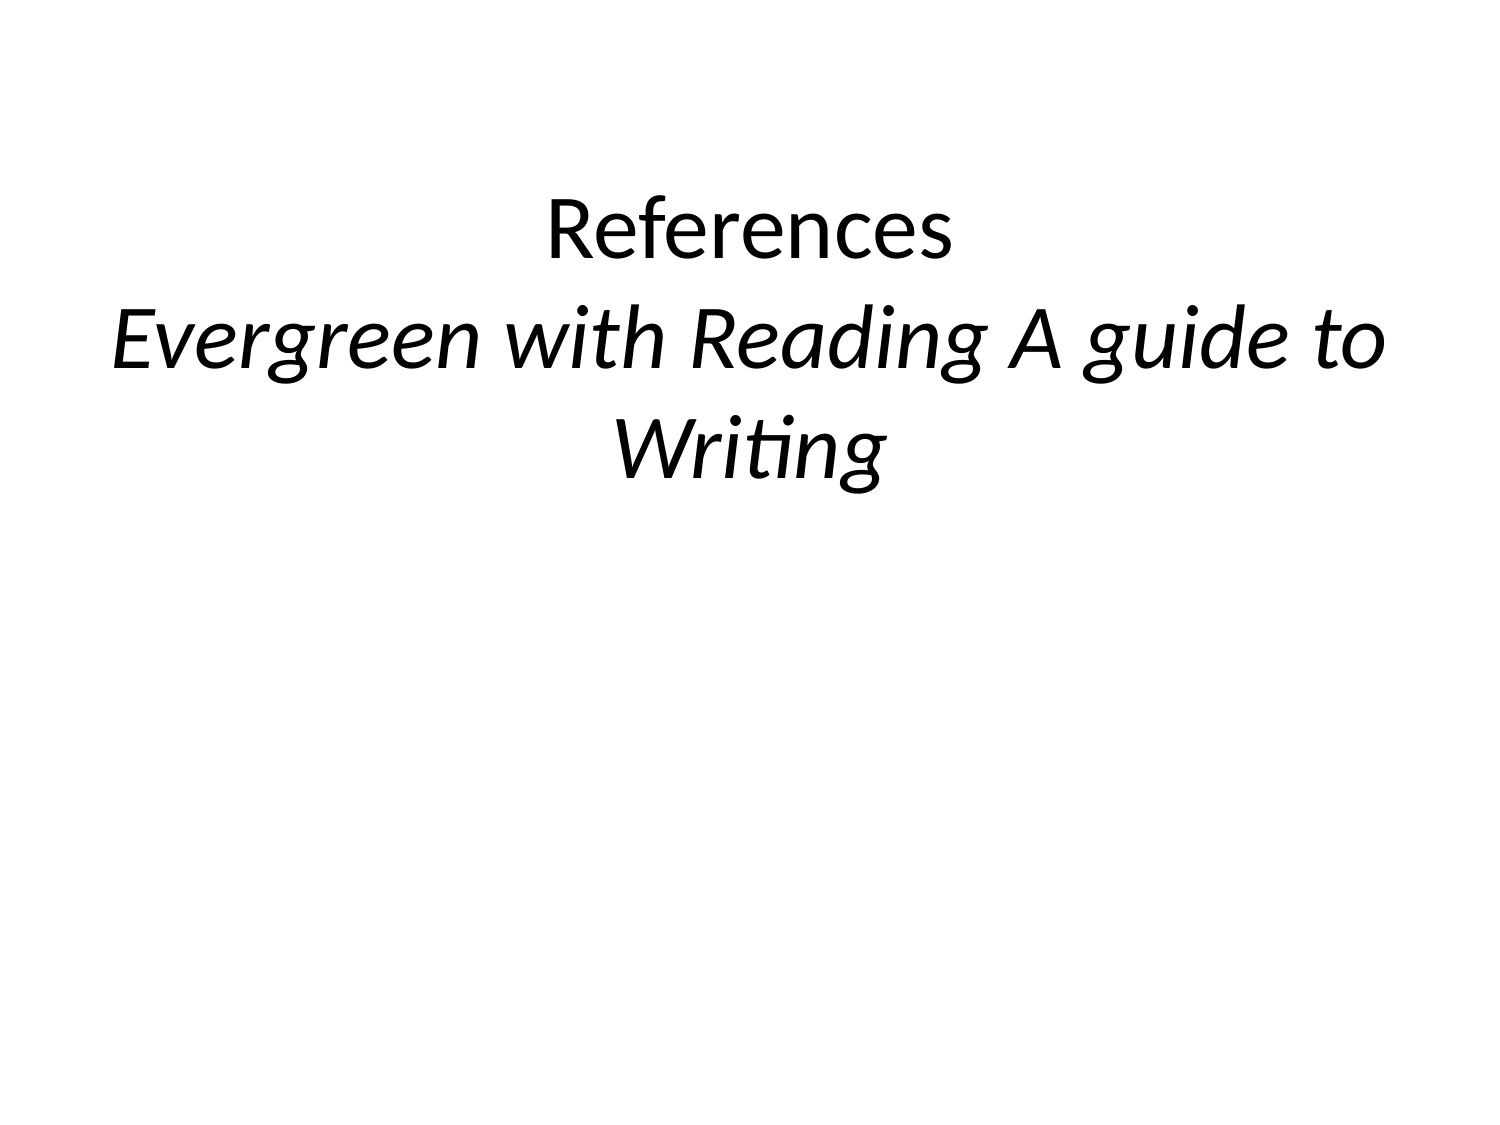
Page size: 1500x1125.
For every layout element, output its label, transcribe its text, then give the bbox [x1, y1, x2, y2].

title References Evergreen with Reading A guide to Writing [75, 45, 1425, 728]
